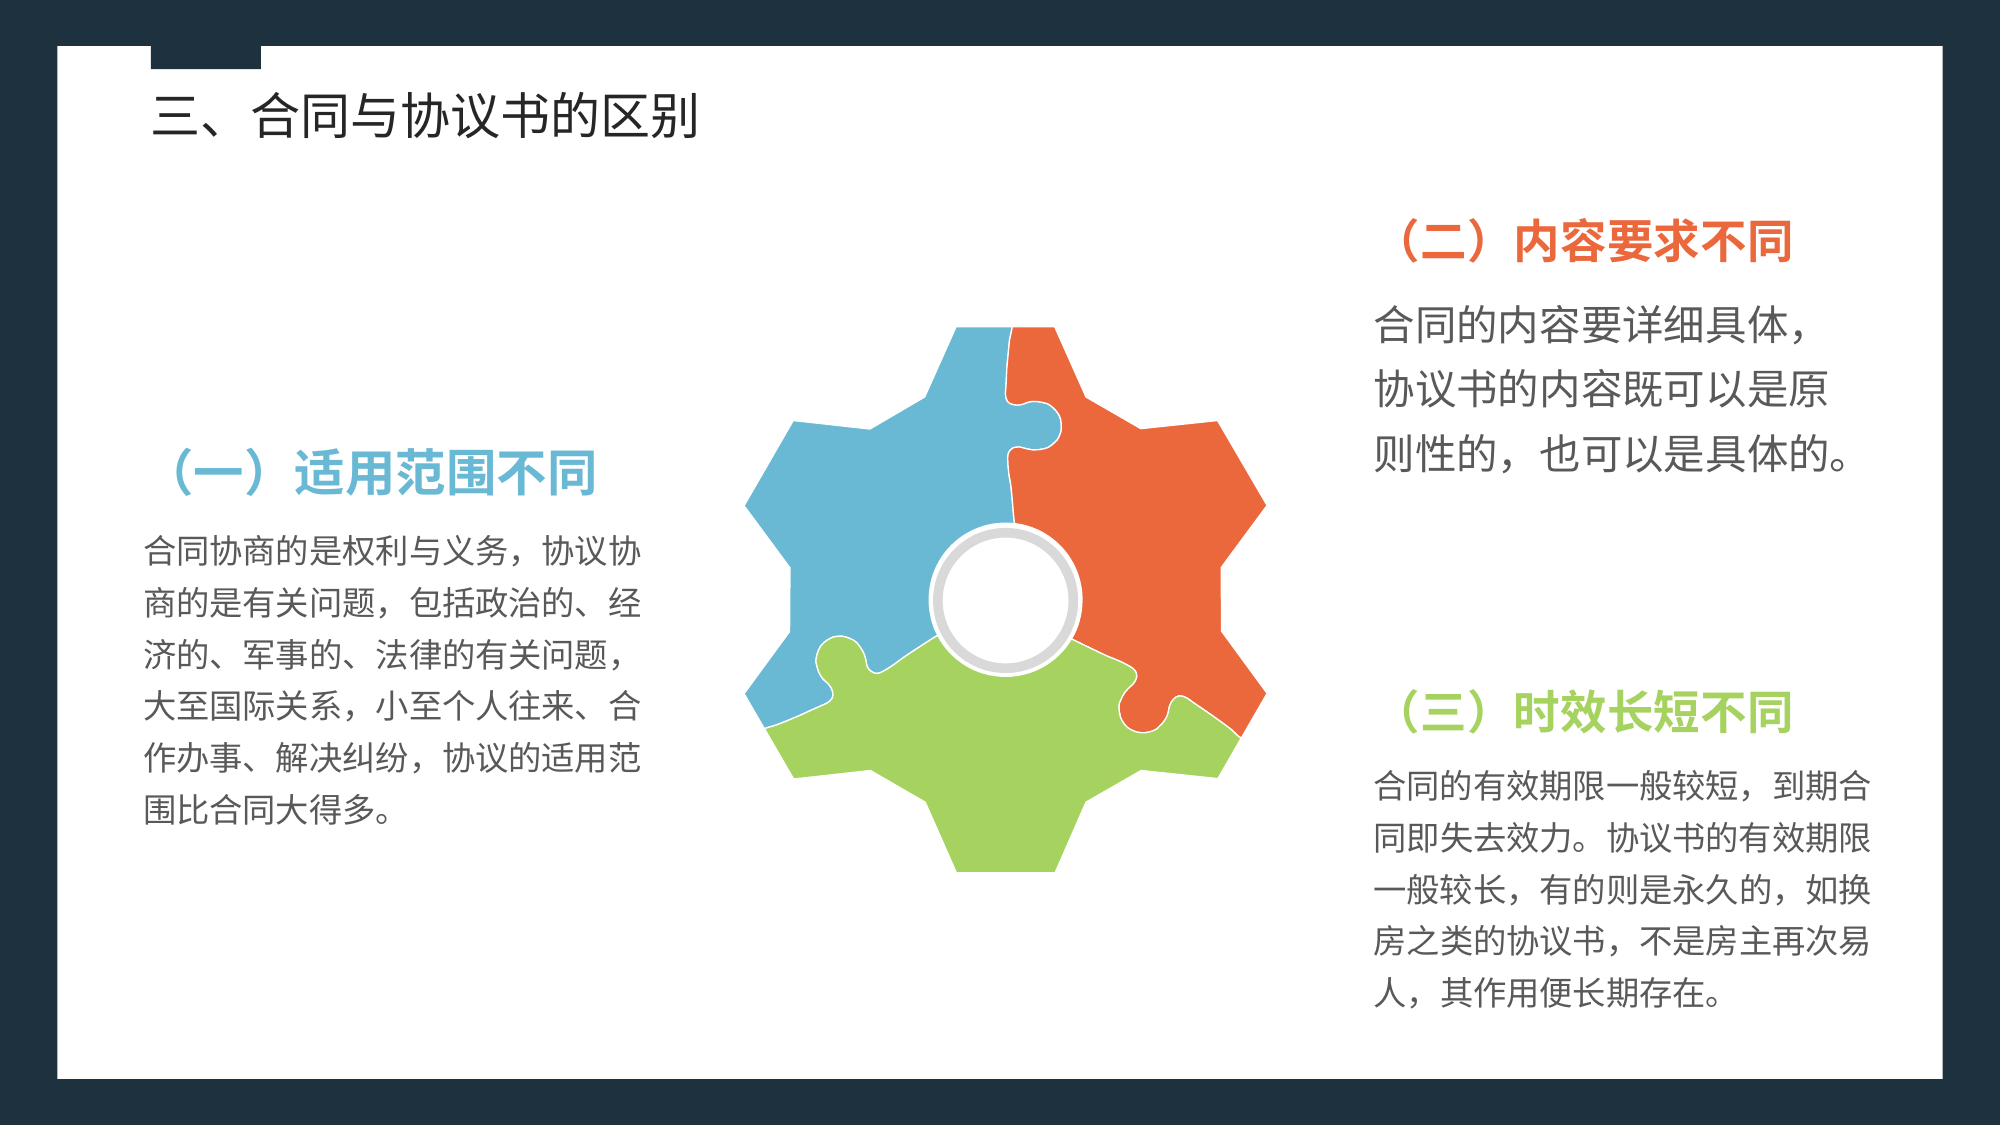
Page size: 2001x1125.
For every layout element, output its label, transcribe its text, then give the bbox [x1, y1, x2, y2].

text_box 三、合同与协议书的区别 [150, 77, 820, 152]
text_box [764, 635, 1242, 873]
text_box 合同的有效期限一般较短，到期合同即失去效力。协议书的有效期限一般较长，有的则是永久的，如换房之类的协议书，不是房主再次易人，其作用便长期存在。 [1358, 745, 1899, 1035]
text_box 合同协商的是权利与义务，协议协商的是有关问题，包括政治的、经济的、军事的、法律的有关问题，大至国际关系，小至个人往来、合作办事、解决纠纷，协议的适用范围比合同大得多。 [128, 510, 678, 873]
text_box （一）适用范围不同 [128, 406, 617, 509]
text_box [937, 532, 1074, 669]
text_box [744, 326, 1061, 729]
text_box （二）内容要求不同 [1358, 172, 1847, 276]
text_box （三）时效长短不同 [1358, 642, 1847, 745]
text_box 合同的内容要详细具体，协议书的内容既可以是原则性的，也可以是具体的。 [1358, 276, 1847, 493]
text_box [1005, 326, 1268, 738]
